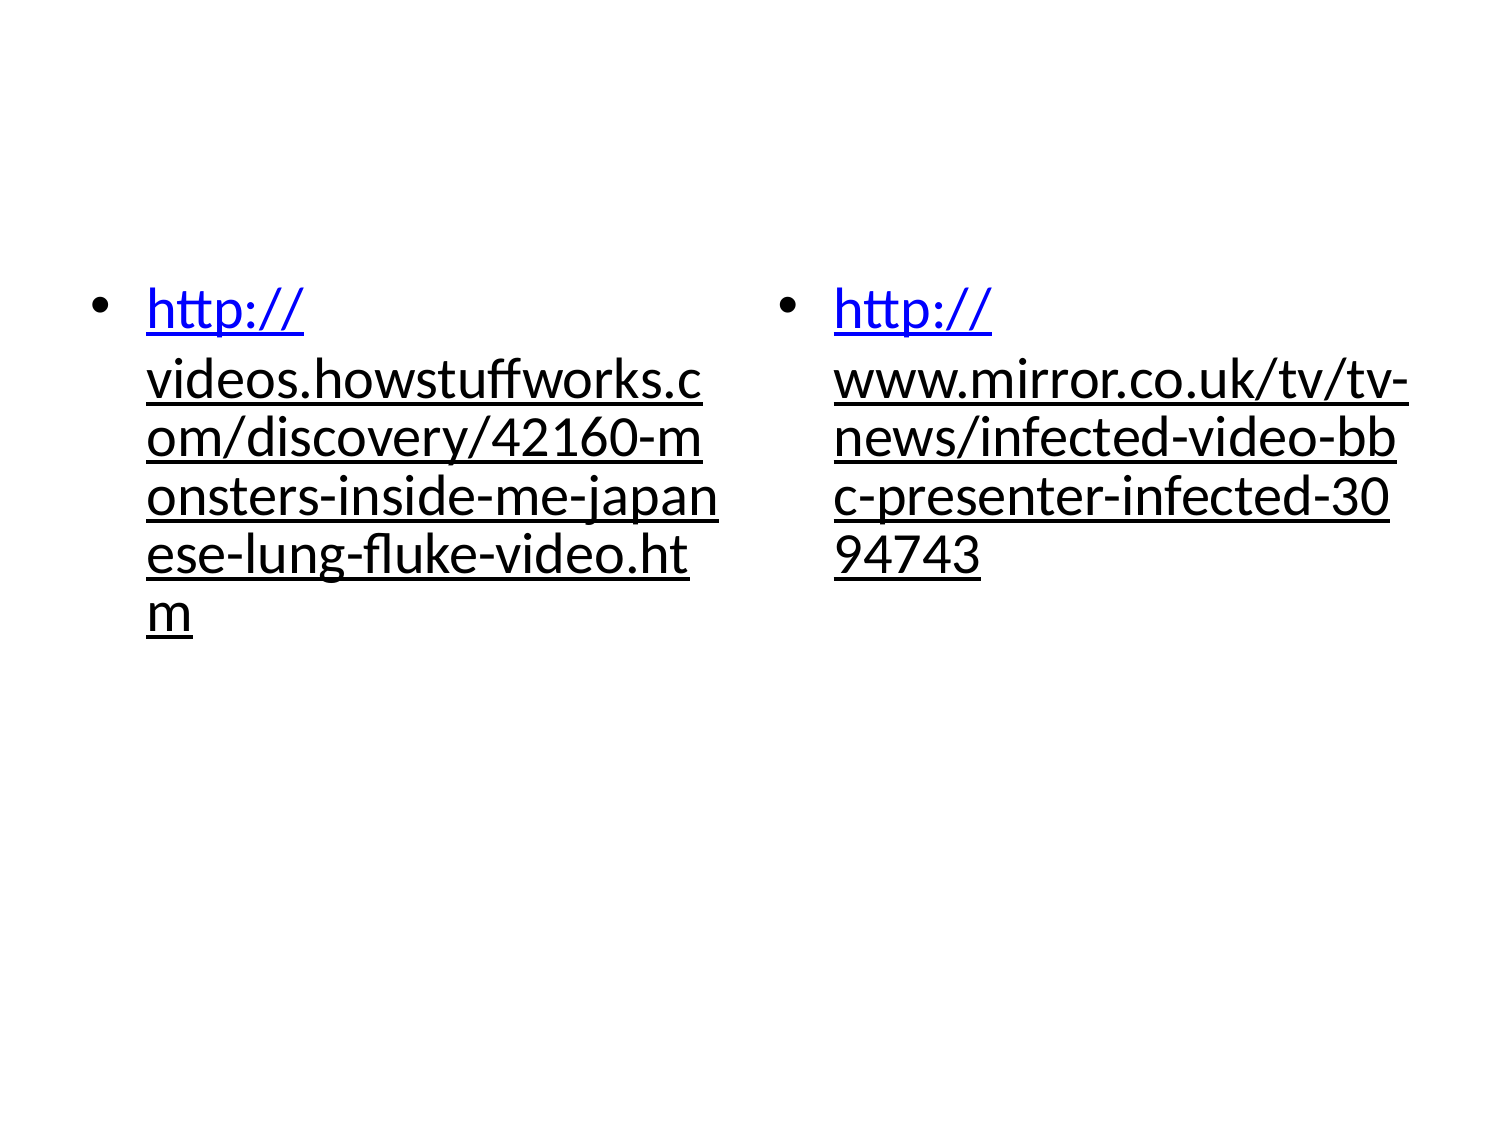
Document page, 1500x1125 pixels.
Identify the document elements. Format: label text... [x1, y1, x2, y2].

list http://www.mirror.co.uk/tv/tv-news/infected-video-bbc-presenter-infected-3094743 [762, 262, 1425, 1005]
list http://videos.howstuffworks.com/discovery/42160-monsters-inside-me-japanese-lung-fluke-video.htm [75, 262, 738, 1005]
